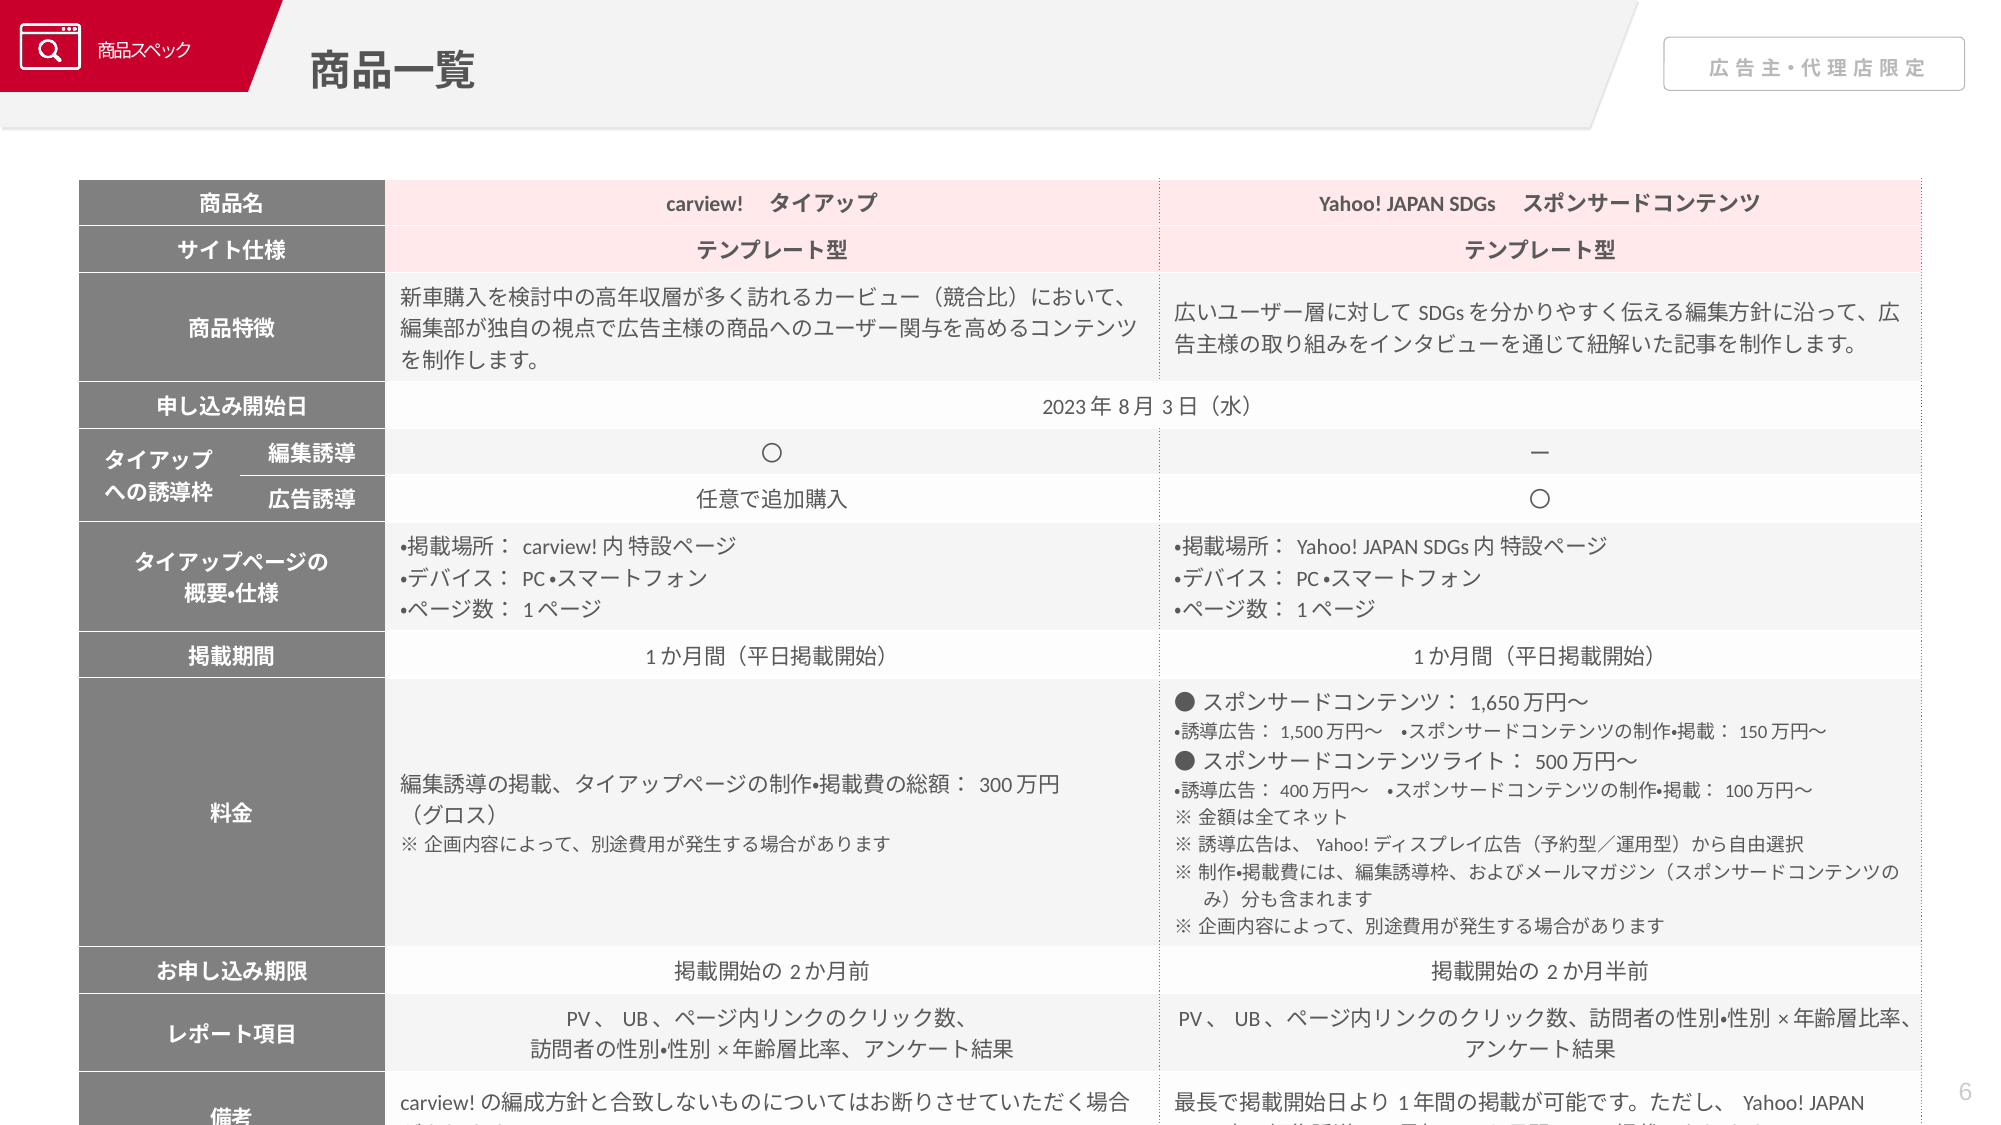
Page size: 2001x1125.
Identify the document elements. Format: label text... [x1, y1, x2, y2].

table_cell PV、UB、ページ内リンクのクリック数、訪問者の性別・性別×年齢層比率、アンケート結果 [1160, 994, 1921, 1071]
list 商品一覧 [309, 41, 1645, 97]
table_cell 編集誘導 [240, 429, 385, 475]
table_header carview! タイアップ [385, 180, 1160, 225]
table_cell 2023年8月3日（水） [385, 382, 1921, 428]
table_cell サイト仕様 [79, 226, 385, 272]
table_header Yahoo! JAPAN SDGs スポンサードコンテンツ [1160, 180, 1921, 225]
table_cell 編集誘導の掲載、タイアップページの制作・掲載費の総額：300万円 （グロス） ※企画内容によって、別途費用が発生する場合があります [385, 679, 1160, 946]
table_cell 〇 [385, 429, 1160, 474]
table_cell 申し込み開始日 [79, 382, 385, 428]
table_cell タイアップ への誘導枠 [79, 429, 240, 521]
table_cell 広告誘導 [240, 476, 385, 521]
table_cell ・掲載場所：carview!内 特設ページ ・デバイス：PC・スマートフォン ・ページ数：1ページ [385, 523, 1160, 630]
table_cell 広いユーザー層に対してSDGsを分かりやすく伝える編集方針に沿って、広告主様の取り組みをインタビューを通じて紐解いた記事を制作します。 [1160, 273, 1921, 381]
table_cell PV、UB、ページ内リンクのクリック数、 訪問者の性別・性別×年齢層比率、アンケート結果 [385, 994, 1160, 1071]
list 商品スペック [97, 13, 240, 81]
picture [16, 12, 84, 80]
table_cell 新車購入を検討中の高年収層が多く訪れるカービュー（競合比）において、編集部が独自の視点で広告主様の商品へのユーザー関与を高めるコンテンツを制作します。 [385, 273, 1160, 381]
table_cell 1か月間（平日掲載開始） [385, 632, 1160, 677]
table_cell 掲載期間 [79, 632, 385, 677]
table_cell テンプレート型 [385, 226, 1160, 272]
table_cell お申し込み期限 [79, 947, 385, 993]
table_cell 料金 [79, 678, 385, 946]
table_cell 任意で追加購入 [385, 476, 1160, 521]
table_cell 最長で掲載開始日より1年間の掲載が可能です。ただし、Yahoo! JAPAN SDGs内の編集誘導は、最初の1か月間のみの掲載となります。 [1160, 1073, 1921, 1125]
table_header 商品名 [79, 180, 385, 225]
table_cell 〇 [1160, 476, 1921, 521]
table_cell 掲載開始の2か月半前 [1160, 947, 1921, 993]
table_cell タイアップページの 概要・仕様 [79, 522, 385, 631]
table_cell ー [1160, 429, 1921, 474]
table_cell 1か月間（平日掲載開始） [1160, 632, 1921, 677]
table_cell carview!の編成方針と合致しないものについてはお断りさせていただく場合があります [385, 1073, 1160, 1125]
table_cell ・掲載場所：Yahoo! JAPAN SDGs内 特設ページ ・デバイス：PC・スマートフォン ・ページ数：1ページ [1160, 523, 1921, 630]
table_cell レポート項目 [79, 994, 385, 1071]
table_cell 商品特徴 [79, 273, 385, 381]
table_cell 備考 [79, 1072, 385, 1125]
table_cell ●スポンサードコンテンツ：1,650万円～ ・誘導広告：1,500万円～ ・スポンサードコンテンツの制作・掲載：150万円～ ●スポンサードコンテンツライト：500万円～ ・誘導広告：400万円～ ・スポンサードコンテンツの制作・掲載：100万円～ ※金額は全てネット ※誘導広告は、Yahoo!ディスプレイ広告（予約型／運用型）から自由選択 ※制作・掲載費には、編集誘導枠、およびメールマガジン（スポンサードコンテンツのみ）分も含まれます ※企画内容によって、別途費用が発生する場合があります [1160, 679, 1921, 946]
table_cell 掲載開始の2か月前 [385, 947, 1160, 993]
table_cell テンプレート型 [1160, 226, 1921, 272]
